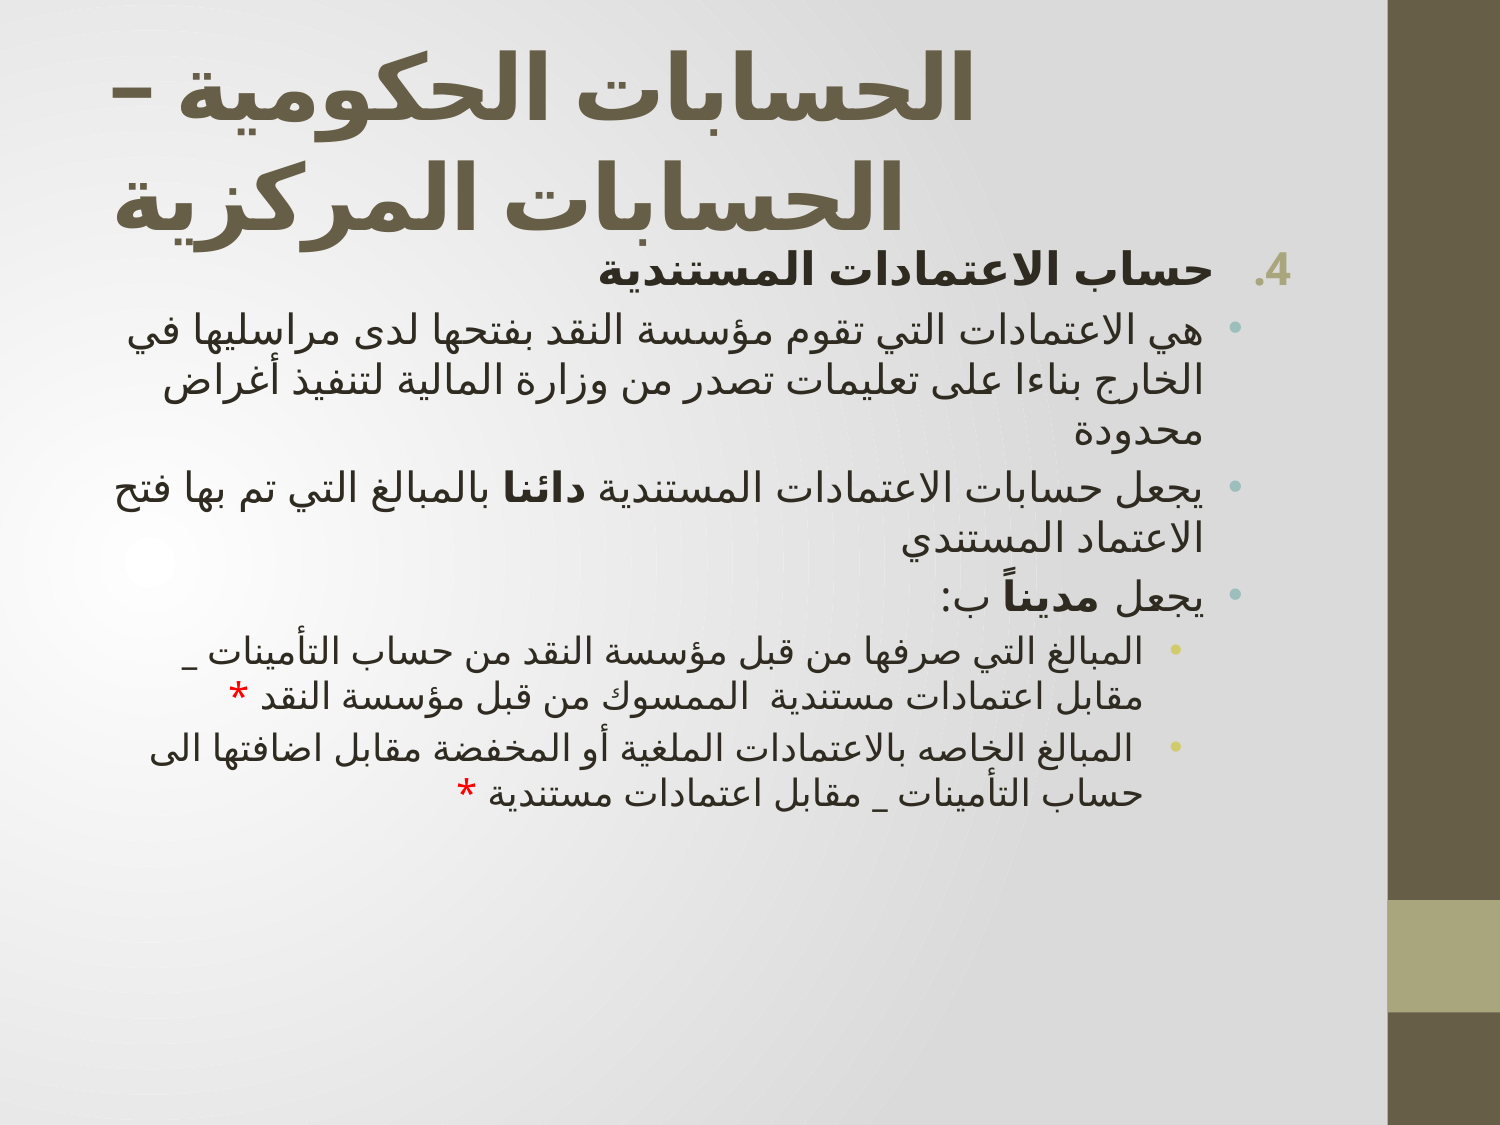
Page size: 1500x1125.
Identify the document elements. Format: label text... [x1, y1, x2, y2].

title الحسابات الحكومية – الحسابات المركزية [75, 45, 1325, 231]
list حساب الاعتمادات المستندية هي الاعتمادات التي تقوم مؤسسة النقد بفتحها لدى مراسليها في الخارج بناءا على تعليمات تصدر من وزارة المالية لتنفيذ أغراض محدودة يجعل حسابات الاعتمادات المستندية دائنا بالمبالغ التي تم بها فتح الاعتماد المستندي يجعل مديناً ب: المبالغ التي صرفها من قبل مؤسسة النقد من حساب التأمينات _ مقابل اعتمادات مستندية الممسوك من قبل مؤسسة النقد * المبالغ الخاصه بالاعتمادات الملغية أو المخفضة مقابل اضافتها الى حساب التأمينات _ مقابل اعتمادات مستندية * [75, 231, 1325, 1050]
